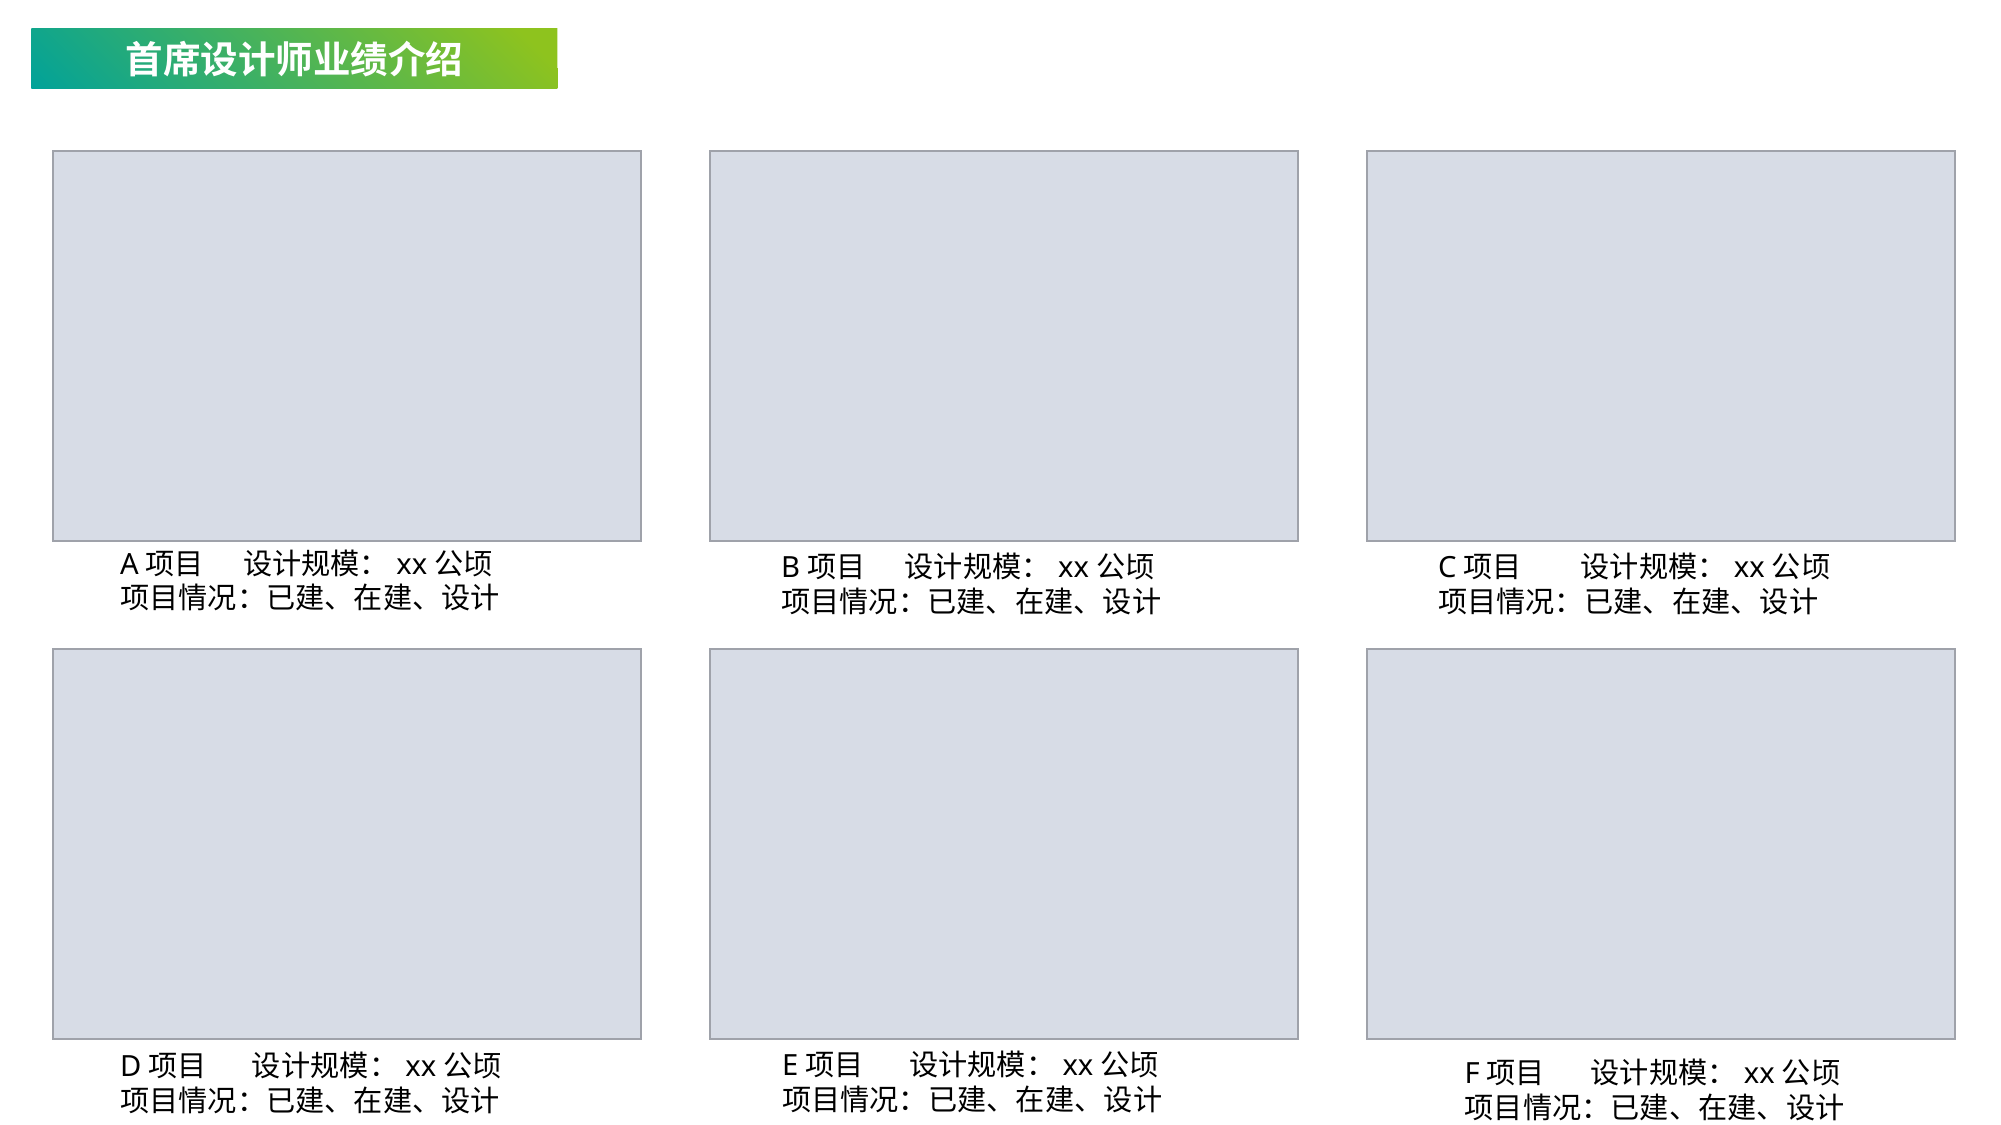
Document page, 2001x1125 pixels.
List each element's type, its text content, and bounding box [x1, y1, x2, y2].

text_box 首席设计师业绩介绍 [30, 27, 558, 90]
text_box A项目 设计规模：xx公顷 项目情况：已建、在建、设计 [105, 542, 610, 623]
text_box E项目 设计规模：xx公顷 项目情况：已建、在建、设计 [767, 1040, 1273, 1125]
text_box C项目 设计规模：xx公顷 项目情况：已建、在建、设计 [1423, 542, 1929, 649]
text_box F项目 设计规模：xx公顷 项目情况：已建、在建、设计 [1449, 1046, 1955, 1125]
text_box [52, 151, 1955, 542]
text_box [52, 649, 1955, 1040]
text_box B项目 设计规模：xx公顷 项目情况：已建、在建、设计 [766, 542, 1272, 649]
text_box D项目 设计规模：xx公顷 项目情况：已建、在建、设计 [105, 1040, 610, 1125]
